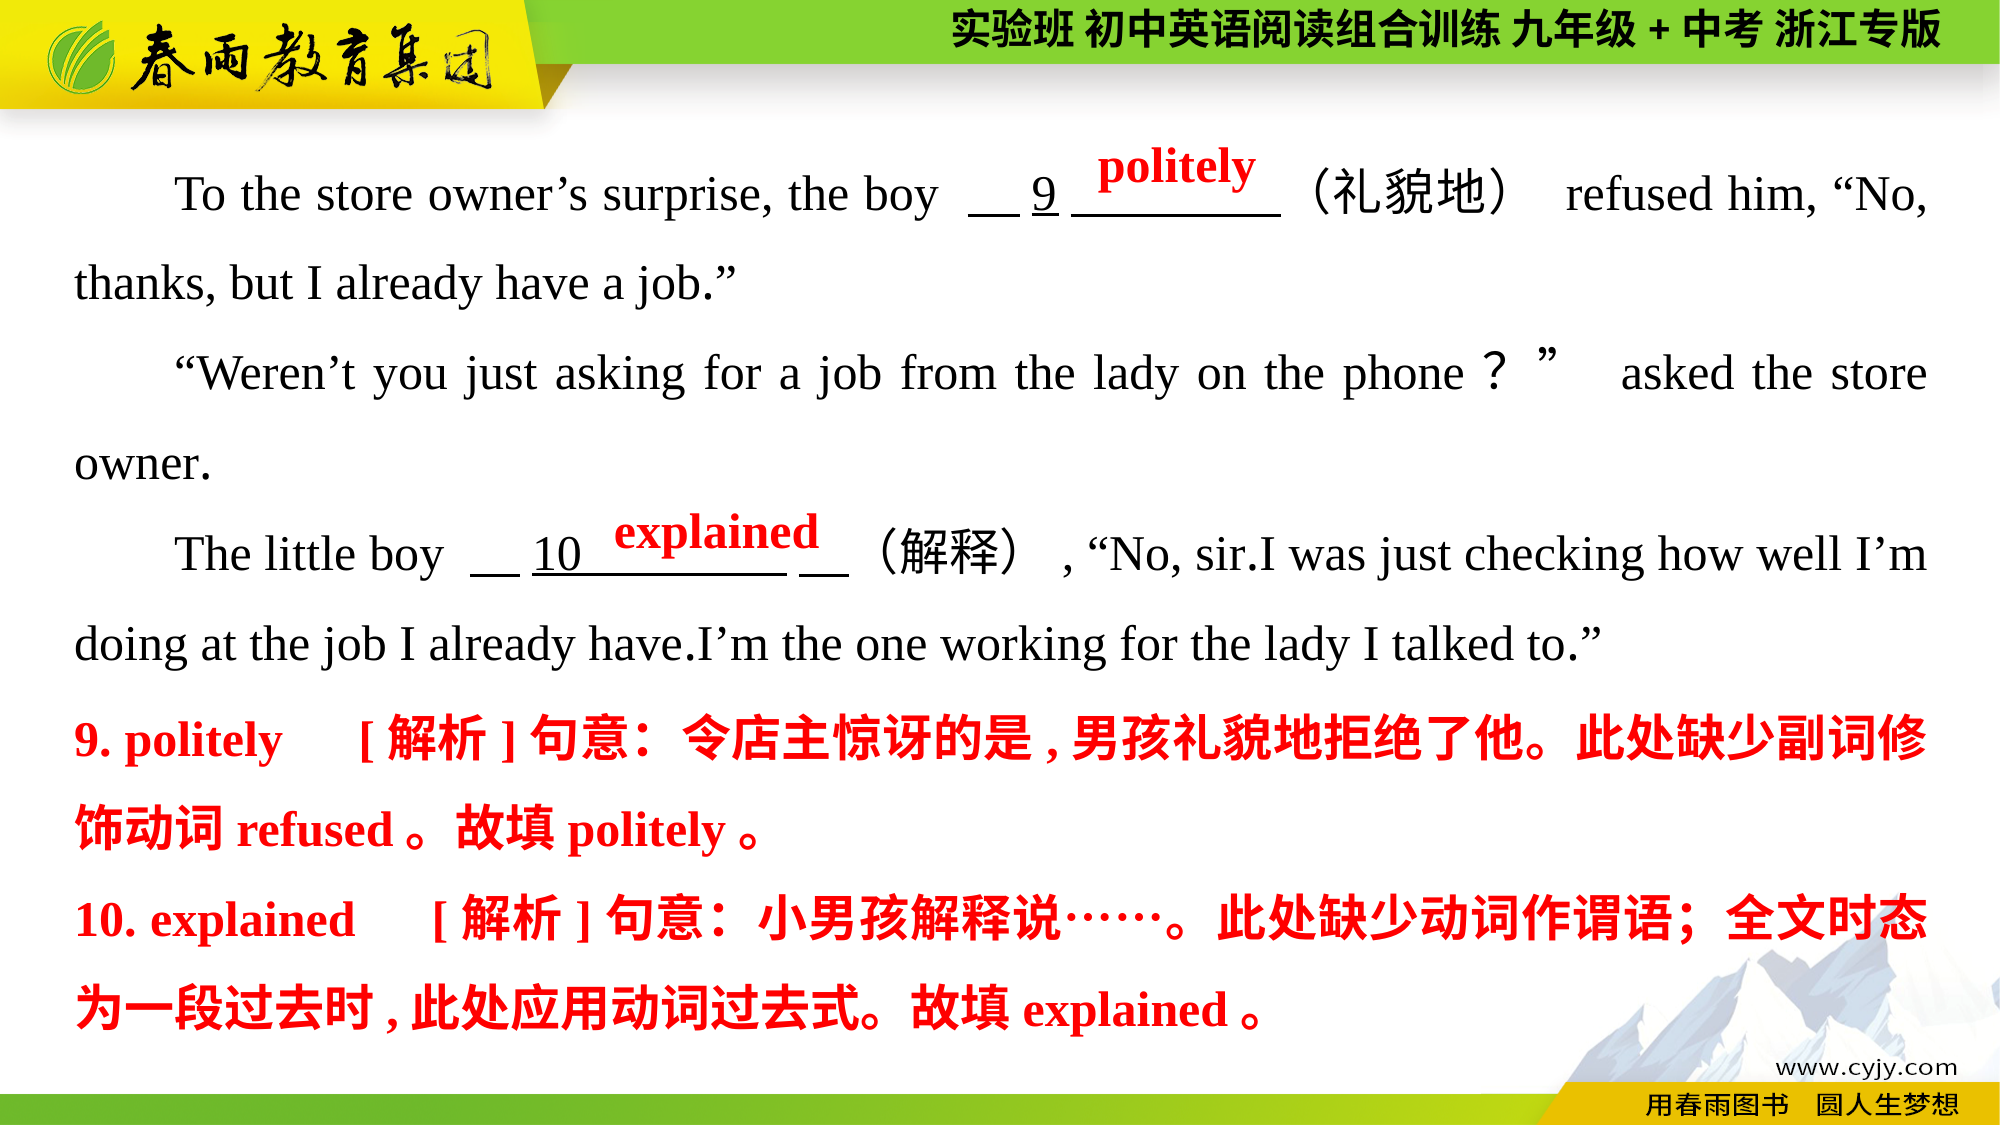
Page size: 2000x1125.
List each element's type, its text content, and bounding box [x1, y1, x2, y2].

list To the store owner’s surprise, the boy 9 （礼貌地） refused him, “No, thanks, but I already have a job.” “Weren’t you just asking for a job from the lady on the phone？” asked the store owner. The little boy 10 （解释）, “No, sir.I was just checking how well I’m doing at the job I already have.I’m the one working for the lady I talked to.” [59, 122, 1944, 668]
picture [0, 0, 2000, 1125]
text_box explained [599, 491, 835, 567]
text_box politely [1083, 125, 1272, 201]
text_box 9. politely [解析]句意：令店主惊讶的是,男孩礼貌地拒绝了他。此处缺少副词修饰动词refused。故填politely。 10. explained [解析]句意：小男孩解释说……。此处缺少动词作谓语；全文时态为一段过去时,此处应用动词过去式。故填explained。 [59, 668, 1944, 1044]
